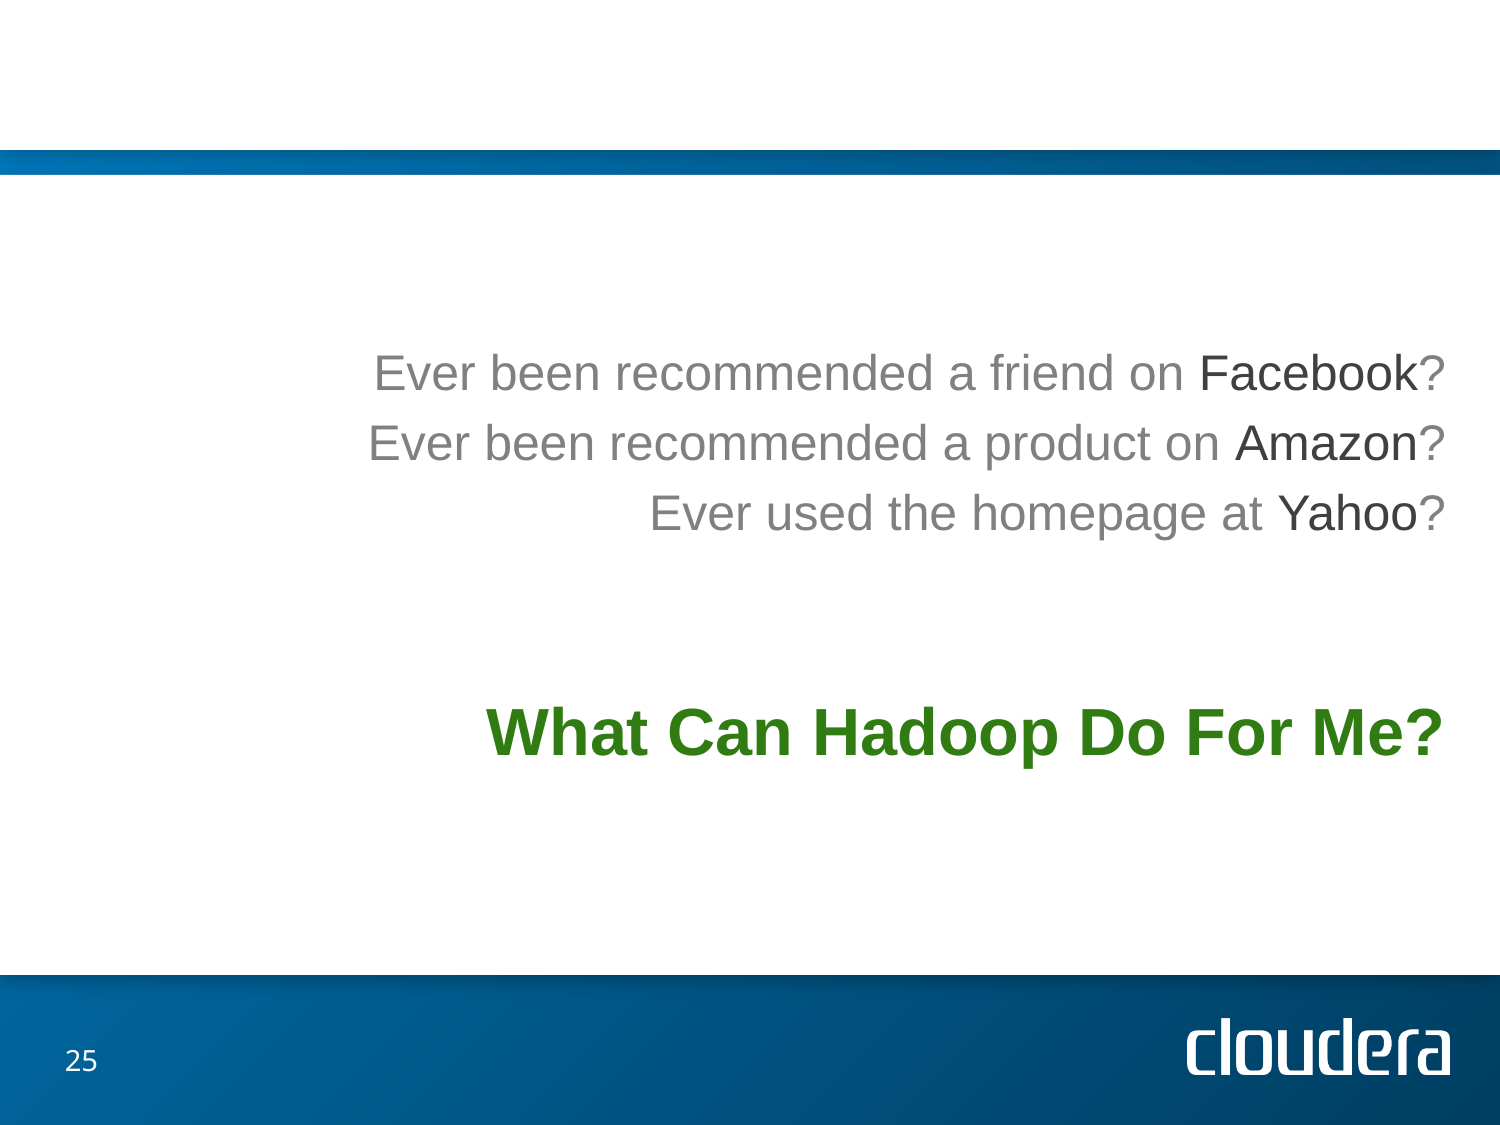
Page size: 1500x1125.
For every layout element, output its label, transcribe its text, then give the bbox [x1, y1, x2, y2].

slide_number 25 [50, 1031, 400, 1092]
picture [1187, 1018, 1450, 1075]
title What Can Hadoop Do For Me? [42, 666, 1461, 791]
list Ever been recommended a friend on Facebook? Ever been recommended a product on Amazon? Ever used the homepage at Yahoo? [42, 333, 1461, 643]
